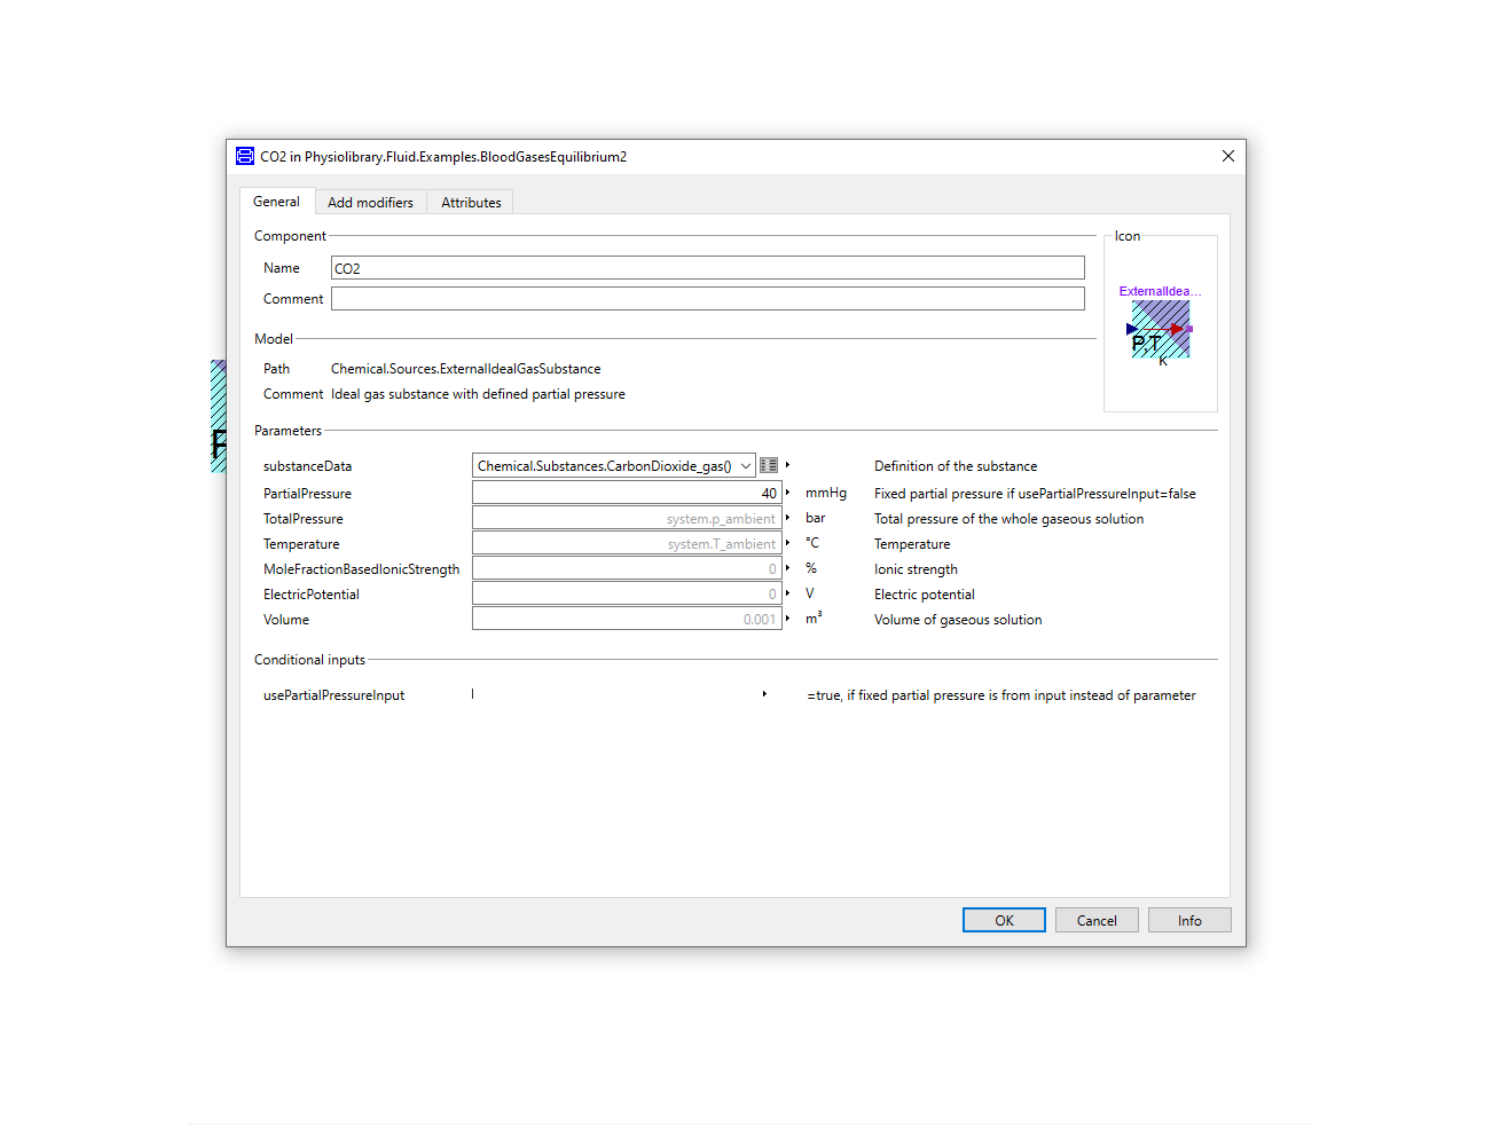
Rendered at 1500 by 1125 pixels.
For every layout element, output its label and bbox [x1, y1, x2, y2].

picture [189, 0, 1311, 1125]
